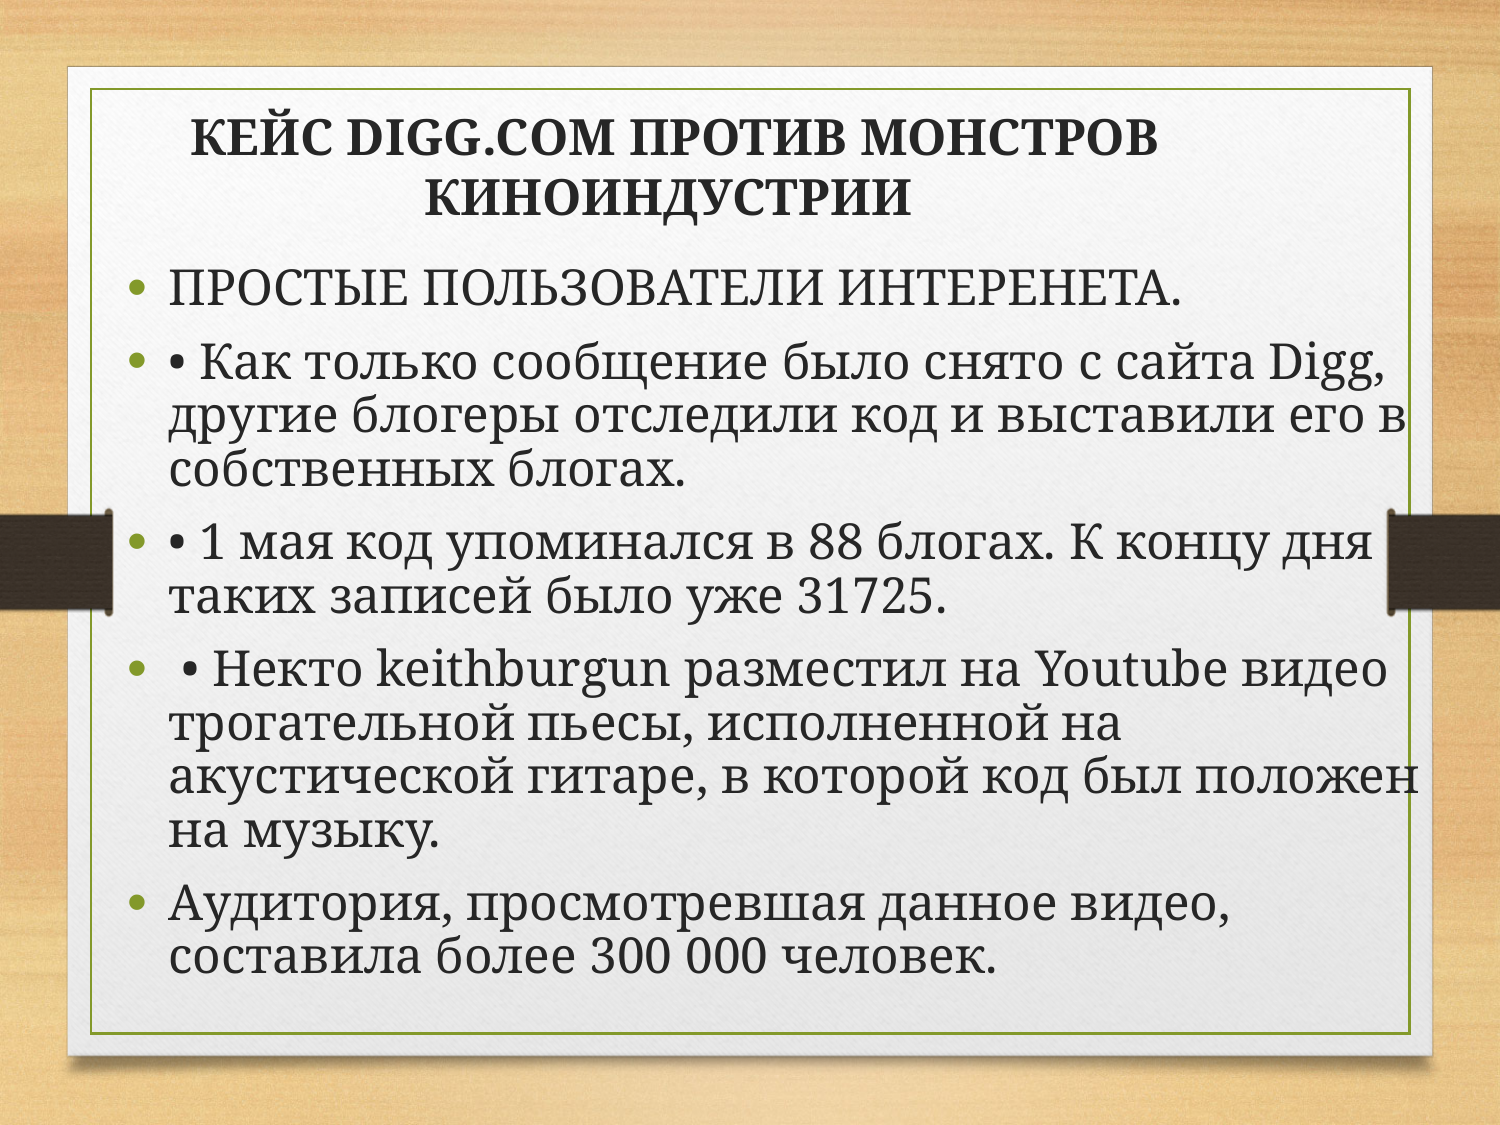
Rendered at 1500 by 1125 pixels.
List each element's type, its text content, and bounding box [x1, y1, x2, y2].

picture [0, 0, 1500, 1125]
title КЕЙС DIGG.COM ПРОТИВ МОНСТРОВ КИНОИНДУСТРИИ [0, 45, 1350, 233]
list ПРОСТЫЕ ПОЛЬЗОВАТЕЛИ ИНТЕРЕНЕТА. • Как только сообщение было снято с сайта Digg, другие блогеры отследили код и выставили его в собственных блогах. • 1 мая код упоминался в 88 блогах. К концу дня таких записей было уже 31725. • Некто keithburgun разместил на Youtube видео трогательной пьесы, исполненной на акустической гитаре, в которой код был положен на музыку. Аудитория, просмотревшая данное видео, составила более 300 000 человек. [112, 255, 1463, 999]
